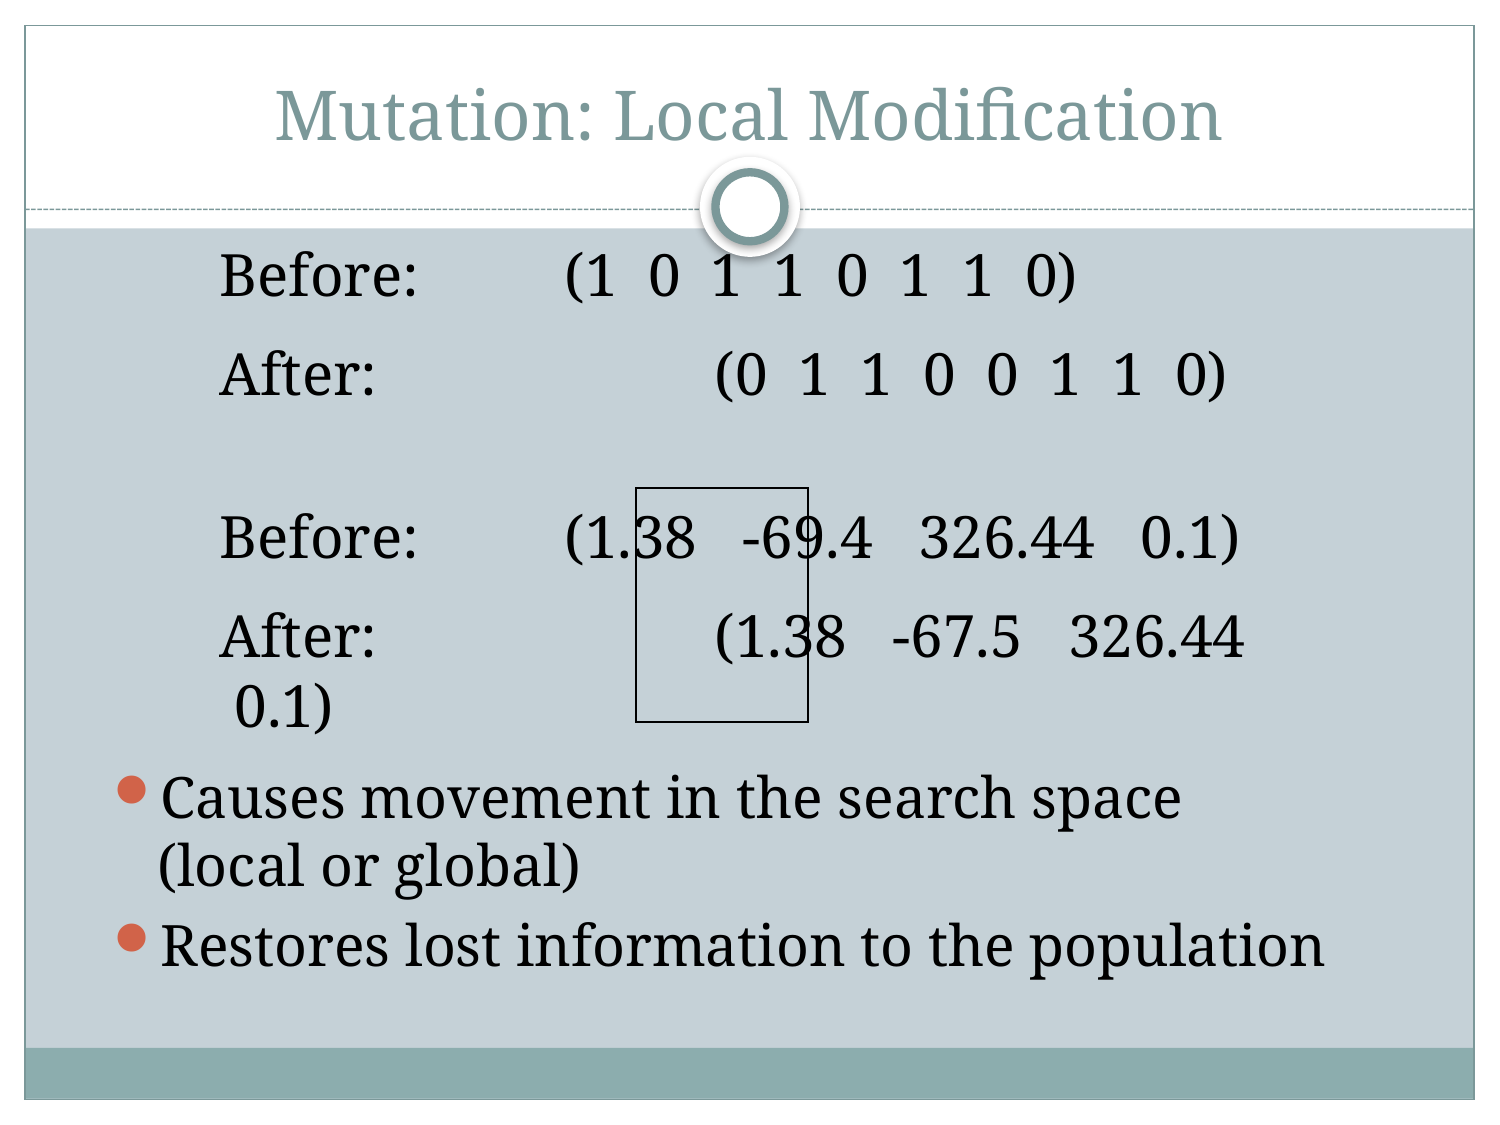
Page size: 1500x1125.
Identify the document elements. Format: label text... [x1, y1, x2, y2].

list Causes movement in the search space (local or global) Restores lost information to the population [98, 753, 1368, 989]
text_box Before: (1 0 1 1 0 1 1 0) After: (0 1 1 0 0 1 1 0) Before: (1.38 -69.4 326.44 0.1) After: (1.38 -67.5 326.44 0.1) [204, 230, 1288, 747]
title Mutation: Local Modification [49, 37, 1450, 162]
